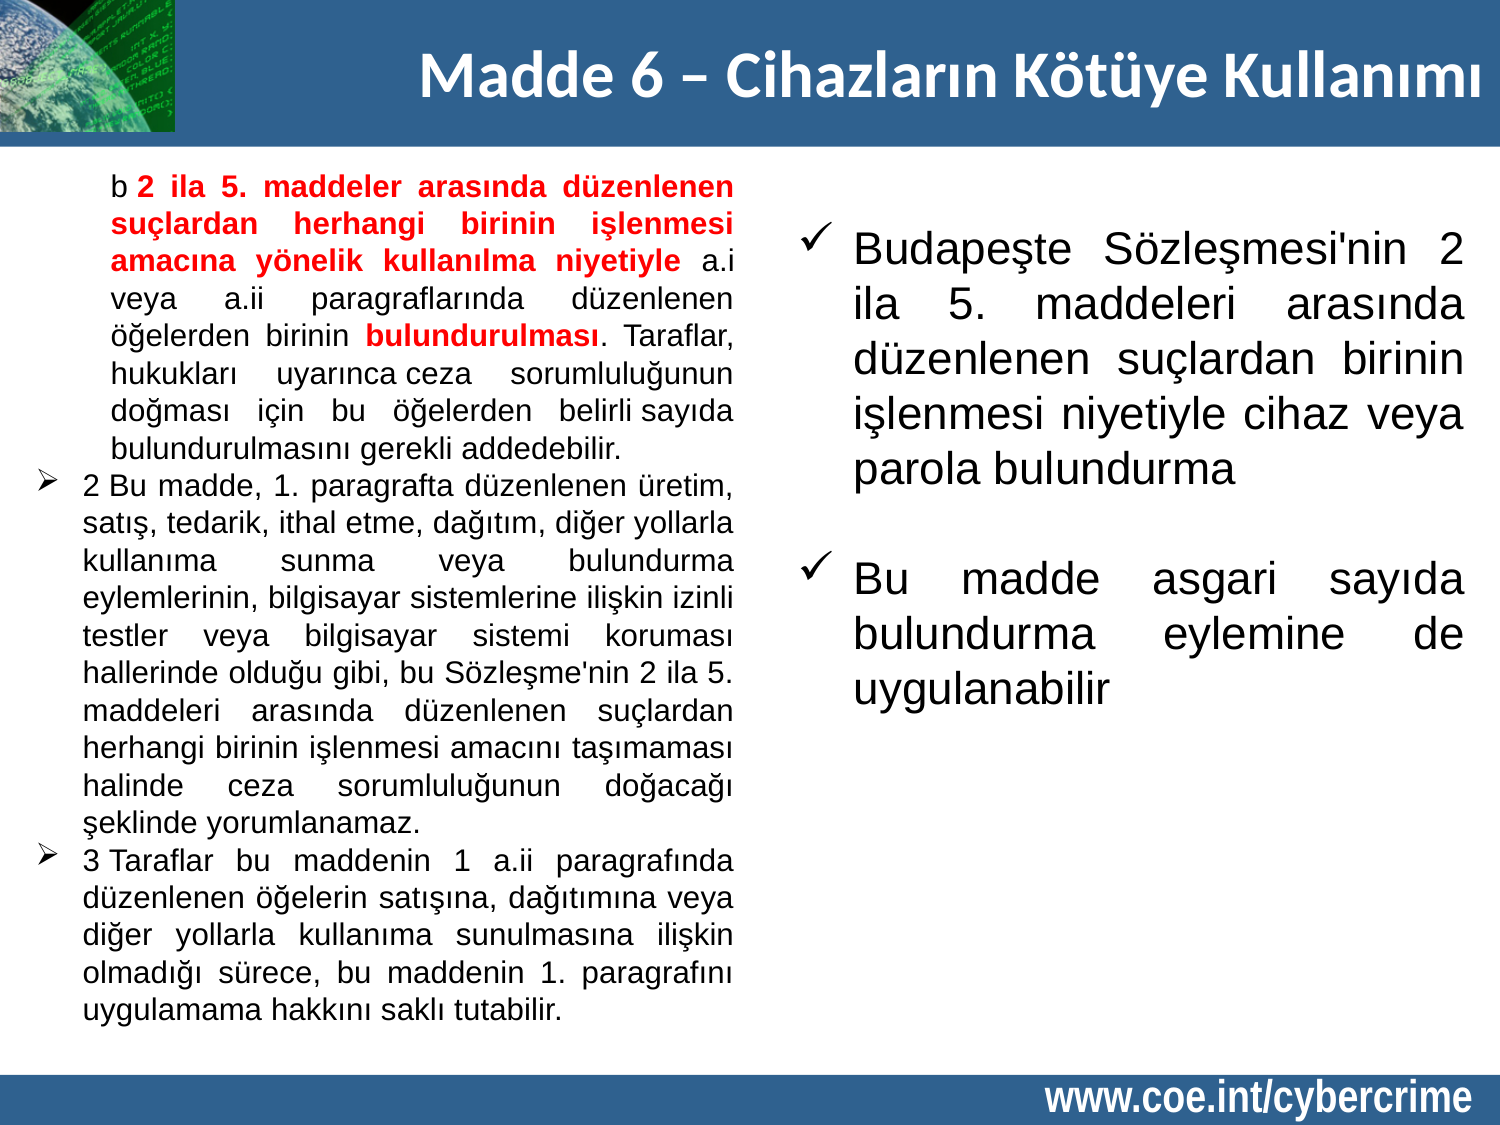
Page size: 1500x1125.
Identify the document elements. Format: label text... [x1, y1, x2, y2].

text_box b 2 ila 5. maddeler arasında düzenlenen suçlardan herhangi birinin işlenmesi amacına yönelik kullanılma niyetiyle a.i veya a.ii paragraflarında düzenlenen öğelerden birinin bulundurulması. Taraflar, hukukları uyarınca ceza sorumluluğunun doğması için bu öğelerden belirli sayıda bulundurulmasını gerekli addedebilir. 2 Bu madde, 1. paragrafta düzenlenen üretim, satış, tedarik, ithal etme, dağıtım, diğer yollarla kullanıma sunma veya bulundurma eylemlerinin, bilgisayar sistemlerine ilişkin izinli testler veya bilgisayar sistemi koruması hallerinde olduğu gibi, bu Sözleşme'nin 2 ila 5. maddeleri arasında düzenlenen suçlardan herhangi birinin işlenmesi amacını taşımaması halinde ceza sorumluluğunun doğacağı şeklinde yorumlanamaz. 3 Taraflar bu maddenin 1 a.ii paragrafında düzenlenen öğelerin satışına, dağıtımına veya diğer yollarla kullanıma sunulmasına ilişkin olmadığı sürece, bu maddenin 1. paragrafını uygulamama hakkını saklı tutabilir. [20, 158, 750, 1035]
text_box Madde 6 – Cihazların Kötüye Kullanımı [0, 0, 1500, 149]
picture [0, 0, 175, 132]
text_box Budapeşte Sözleşmesi'nin 2 ila 5. maddeleri arasında düzenlenen suçlardan birinin işlenmesi niyetiyle cihaz veya parola bulundurma Bu madde asgari sayıda bulundurma eylemine de uygulanabilir [782, 211, 1480, 721]
text_box [0, 1073, 1030, 1125]
text_box www.coe.int/cybercrime [1030, 1059, 1500, 1125]
